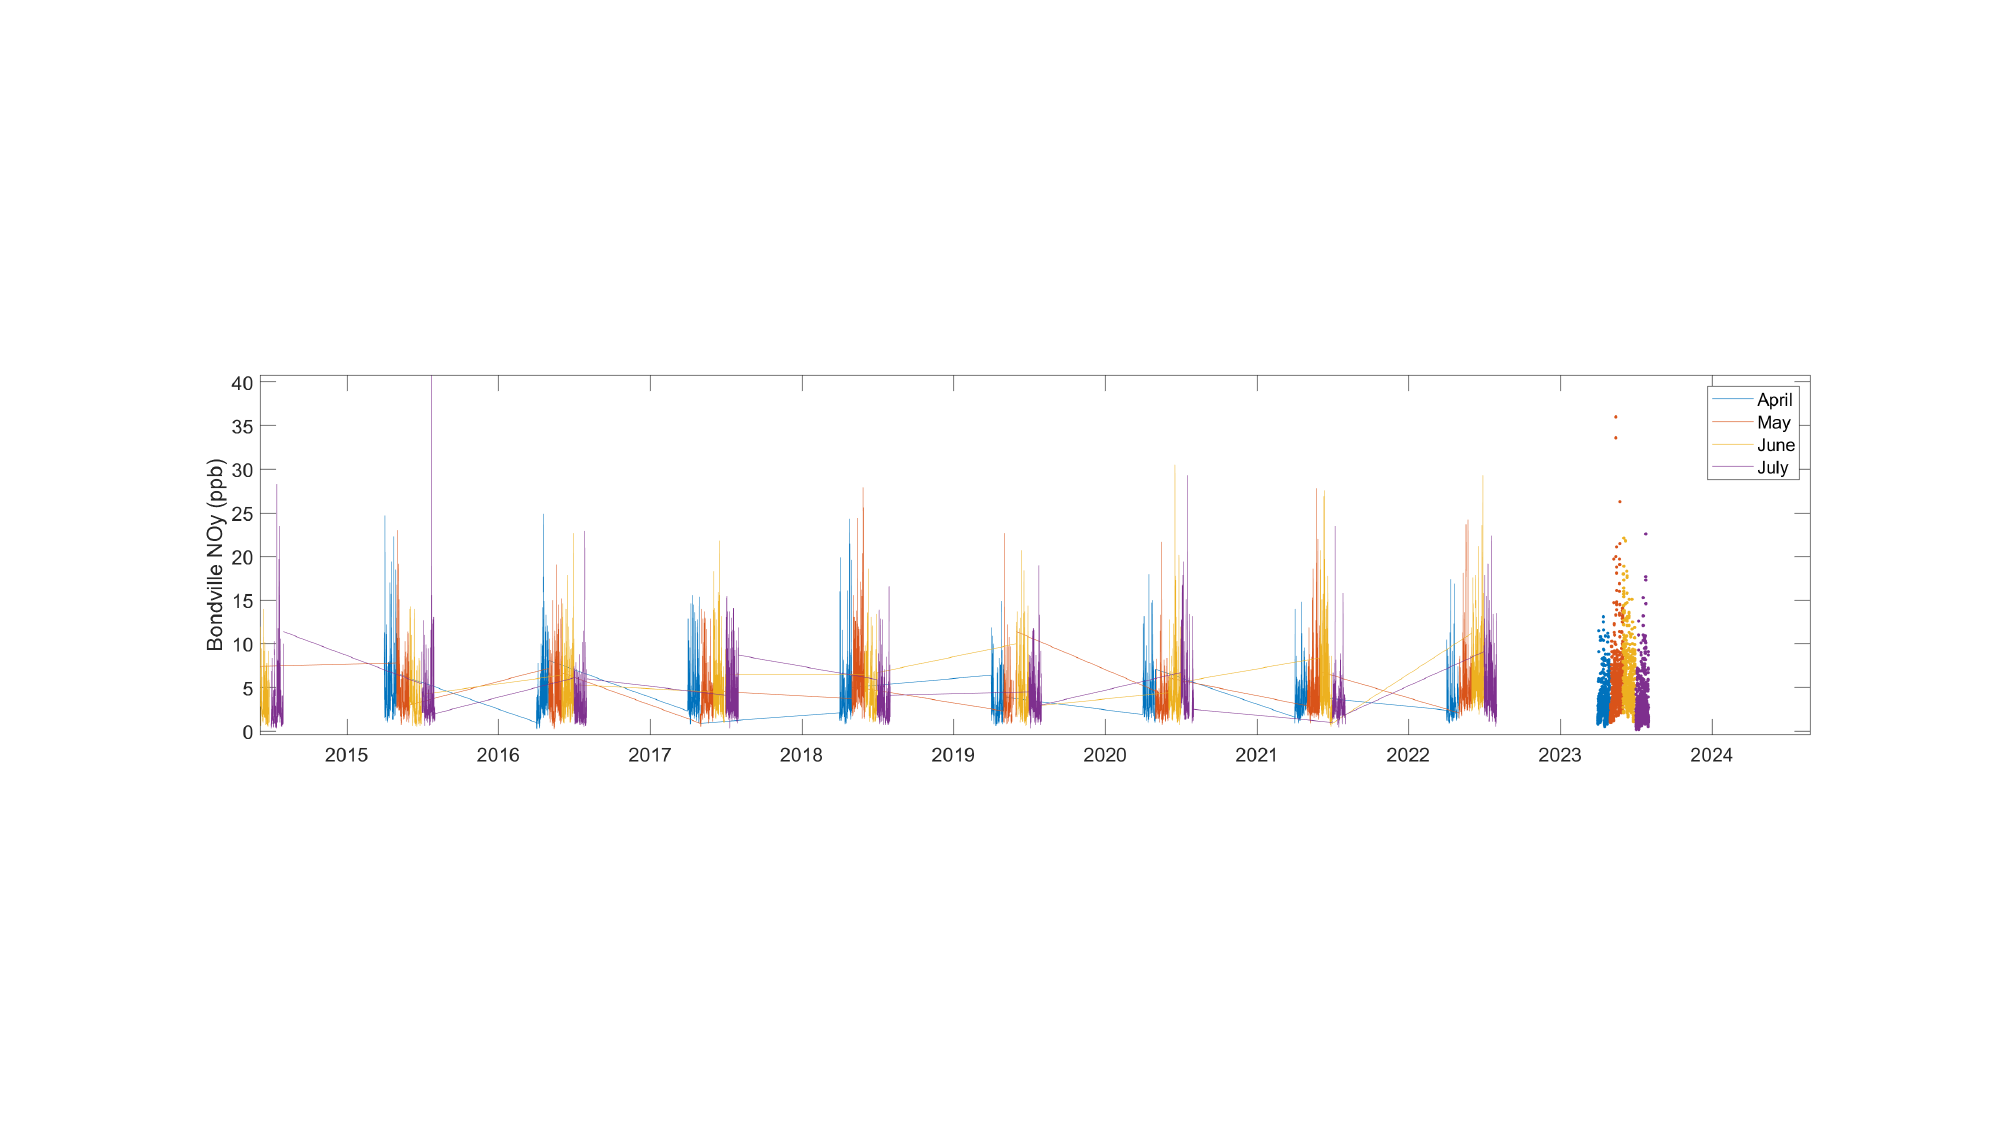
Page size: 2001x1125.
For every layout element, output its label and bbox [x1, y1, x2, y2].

picture [0, 342, 2000, 783]
